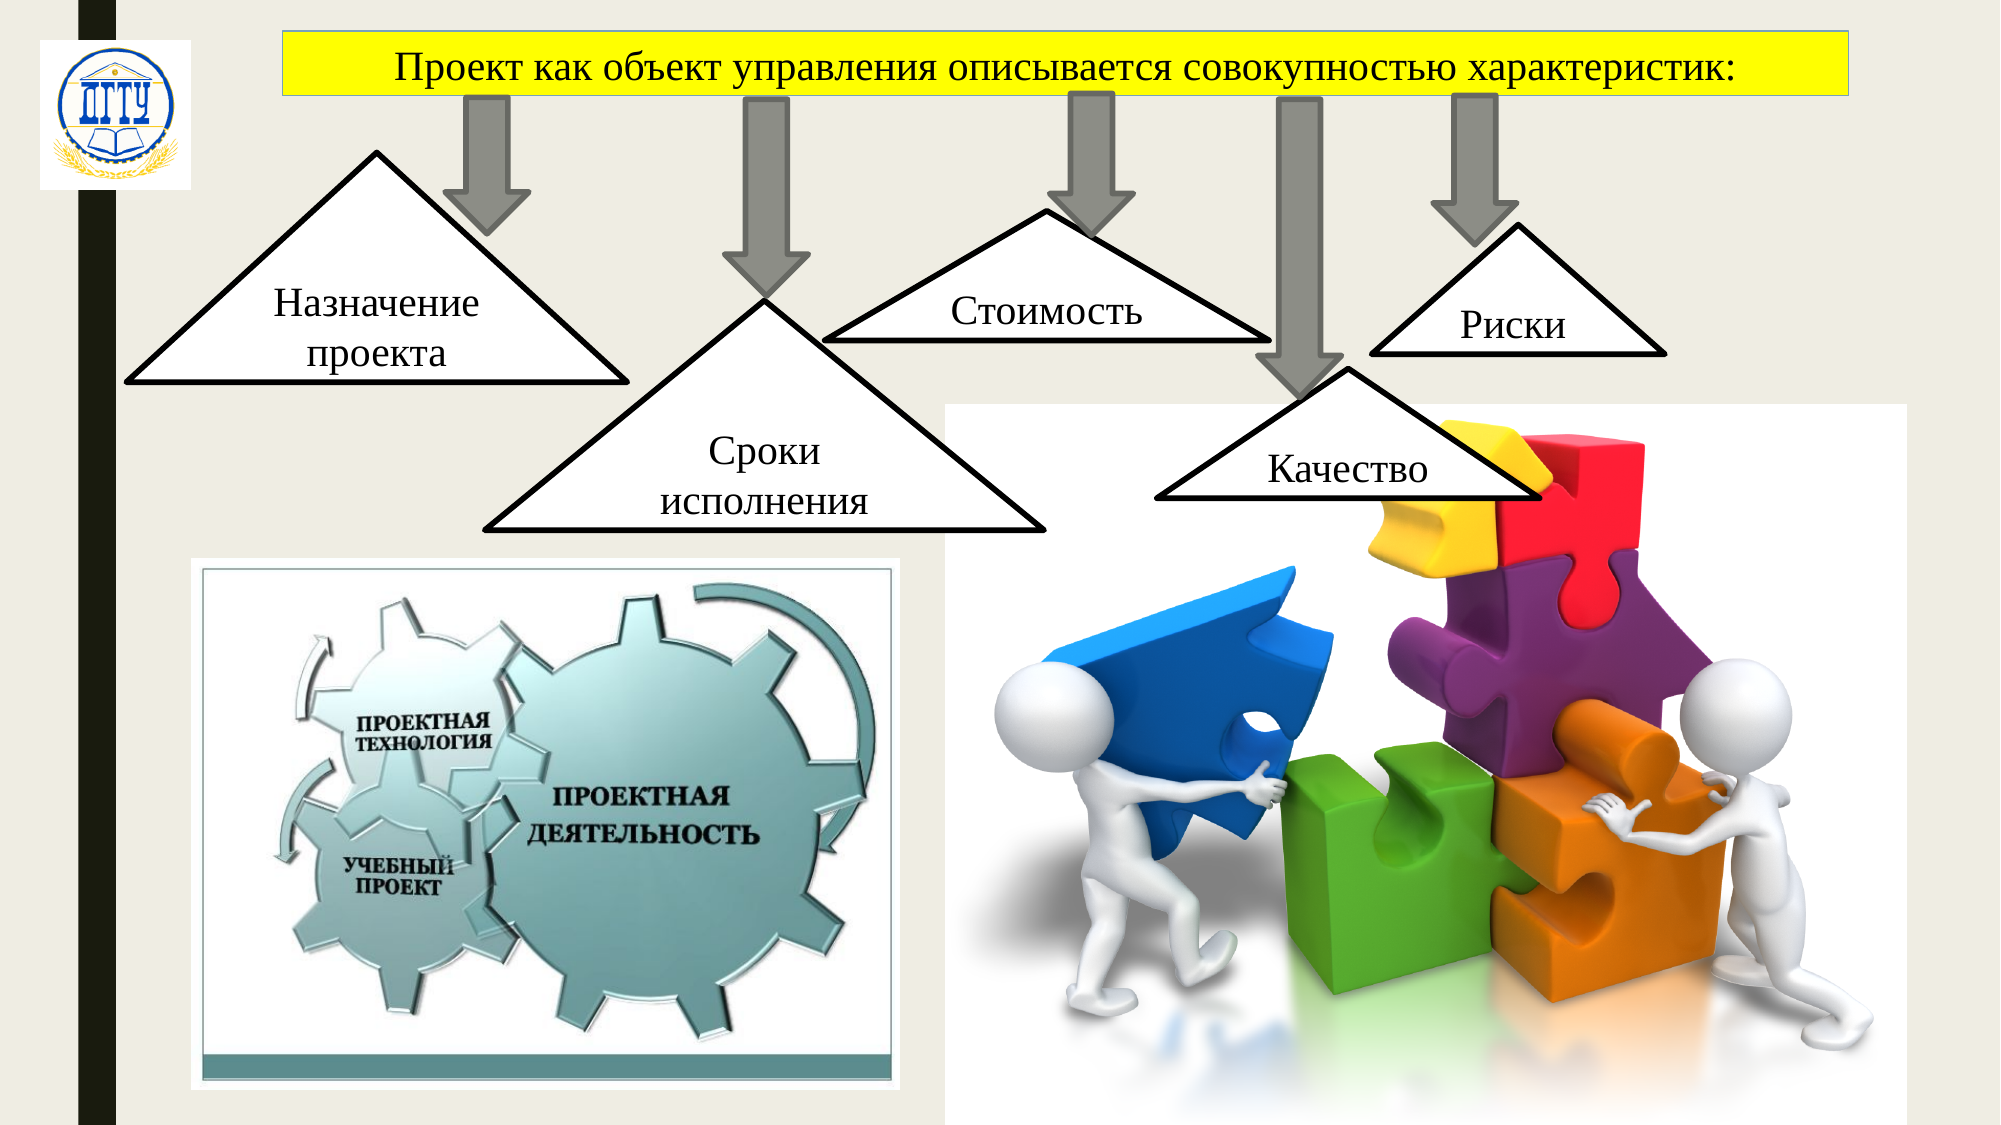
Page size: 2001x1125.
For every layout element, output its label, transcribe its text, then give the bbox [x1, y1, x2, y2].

text_box [1430, 92, 1520, 248]
text_box [1046, 90, 1137, 239]
text_box Сроки исполнения [482, 298, 945, 534]
picture [945, 404, 1907, 1125]
text_box Риски [1368, 221, 1668, 358]
text_box Качество [1290, 366, 1406, 404]
picture [191, 558, 900, 1090]
text_box [1255, 96, 1345, 401]
text_box Стоимость [821, 208, 1272, 344]
text_box [442, 94, 532, 237]
text_box Проект как объект управления описывается совокупностью характеристик: [282, 30, 1849, 96]
picture [40, 40, 191, 190]
text_box [721, 96, 811, 299]
text_box Назначение проекта [123, 149, 630, 386]
